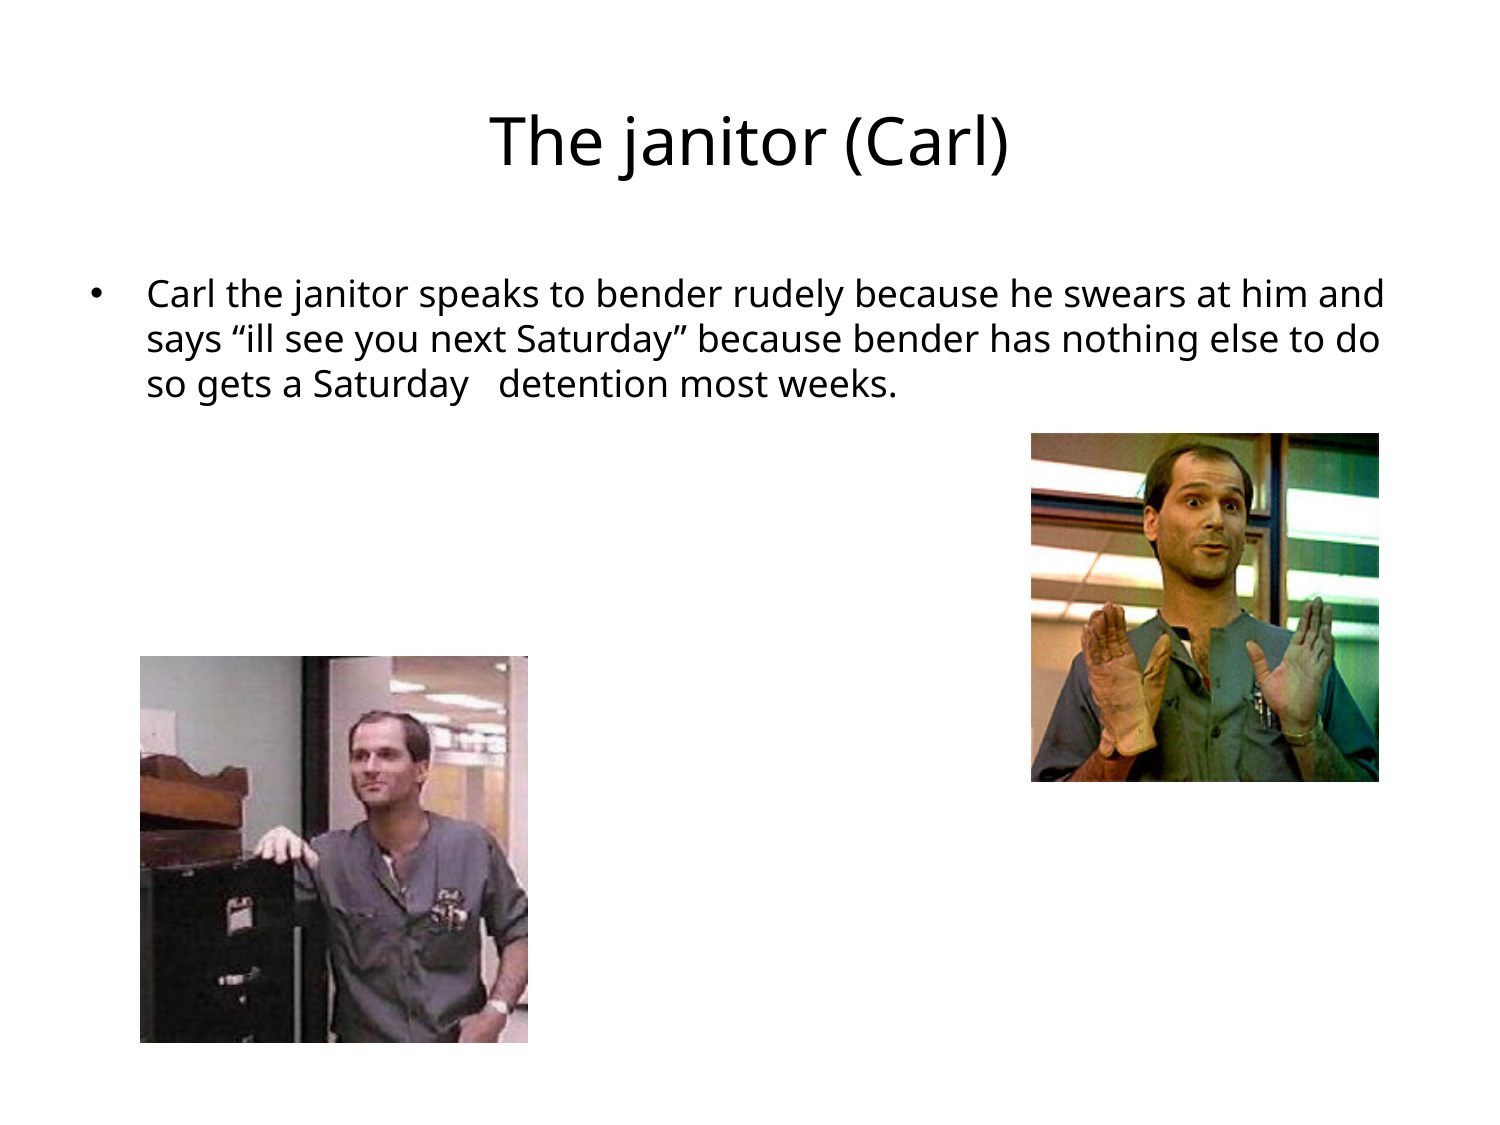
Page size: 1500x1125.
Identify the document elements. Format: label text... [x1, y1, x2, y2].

picture [1031, 433, 1380, 782]
title The janitor (Carl) [75, 45, 1425, 233]
list Carl the janitor speaks to bender rudely because he swears at him and says “ill see you next Saturday” because bender has nothing else to do so gets a Saturday detention most weeks. [75, 262, 1425, 1005]
picture [140, 655, 528, 1044]
